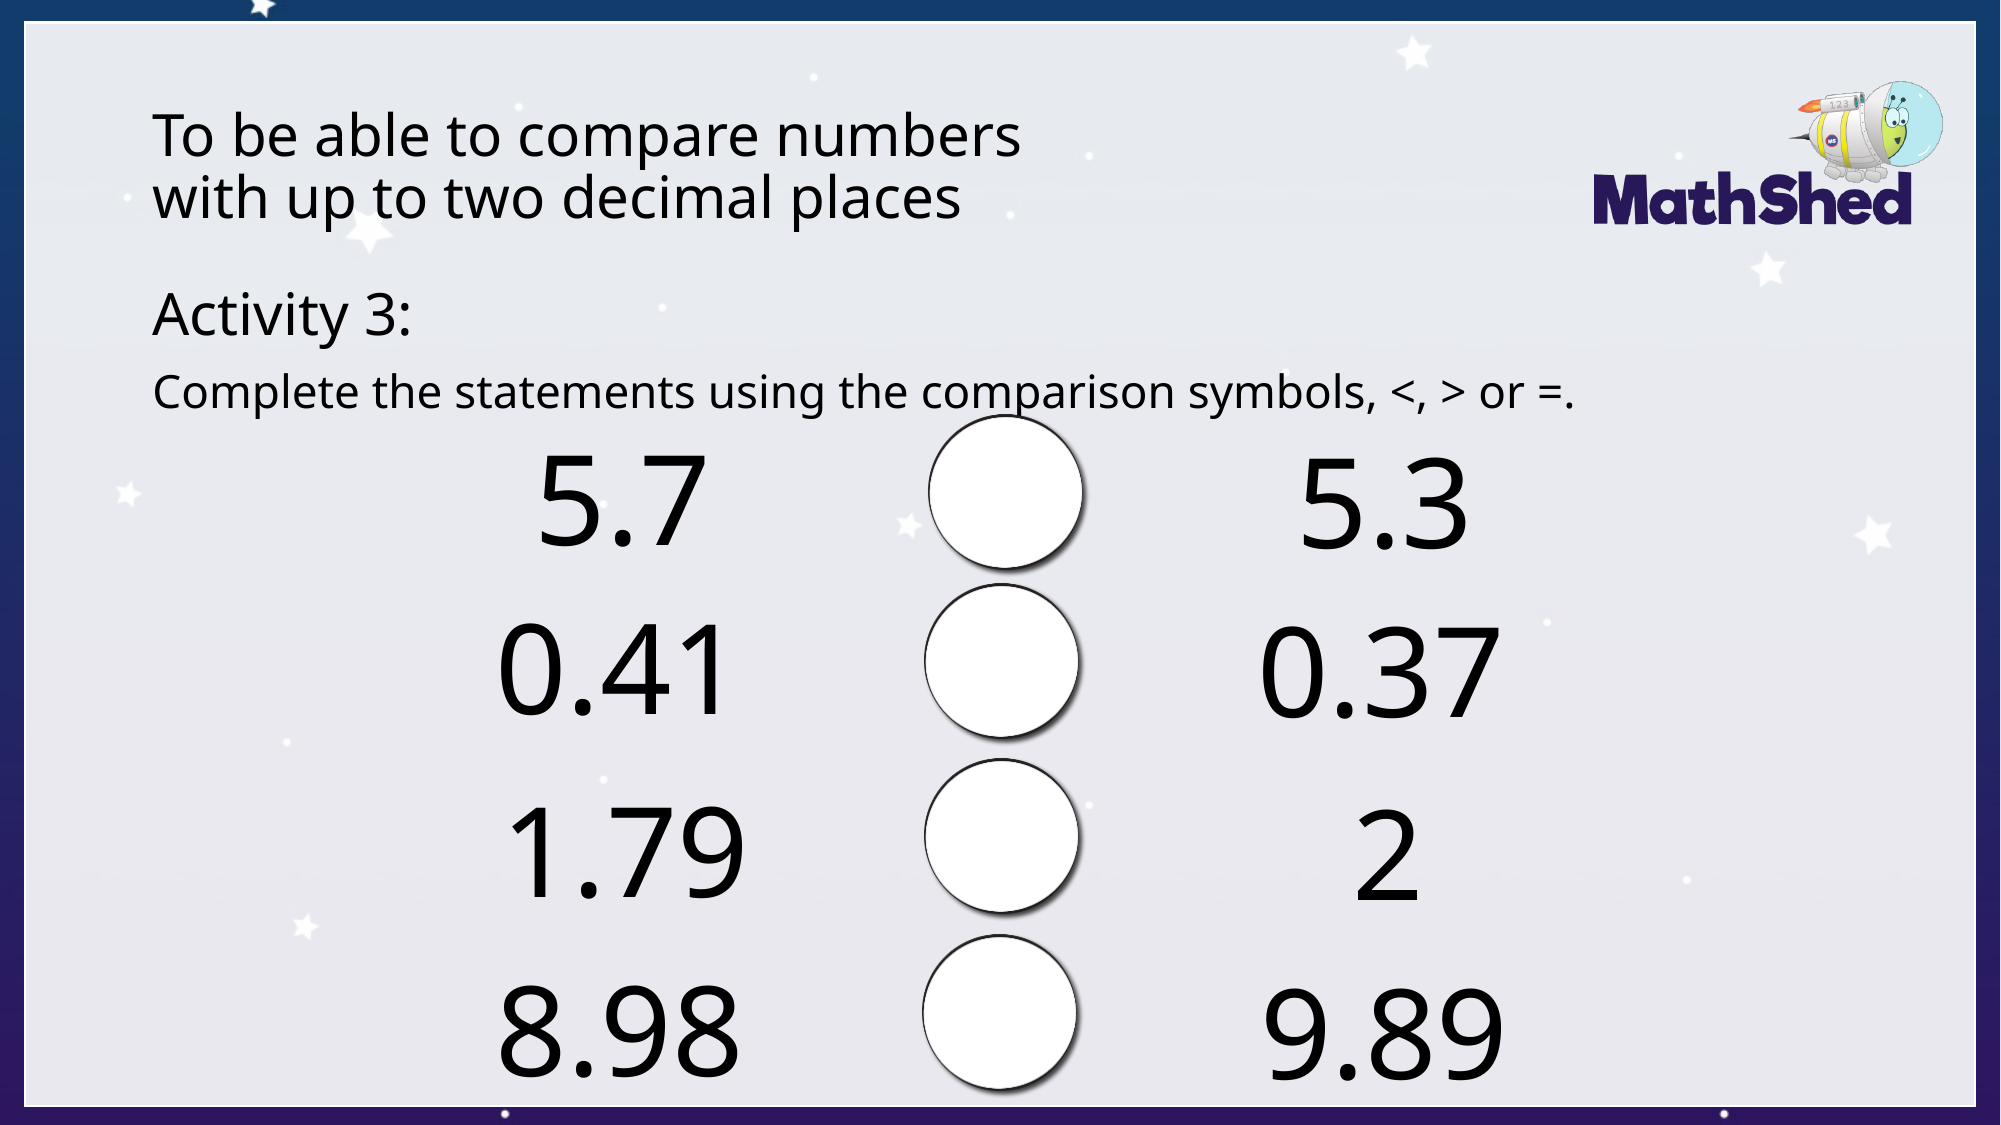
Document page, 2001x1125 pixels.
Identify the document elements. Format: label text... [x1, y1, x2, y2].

text_box 2 [1337, 767, 1440, 933]
list Activity 3: Complete the statements using the comparison symbols, <, > or =. [137, 277, 1863, 992]
text_box 5.7 [519, 413, 726, 579]
text_box 8.98 [481, 943, 759, 1109]
text_box 1.79 [486, 764, 765, 930]
text_box 0.41 [480, 581, 758, 747]
text_box 0.37 [1242, 585, 1520, 750]
title To be able to compare numbers with up to two decimal places [137, 59, 1578, 277]
text_box 5.3 [1281, 416, 1489, 582]
text_box 9.89 [1245, 946, 1523, 1112]
picture [0, 0, 2001, 1125]
